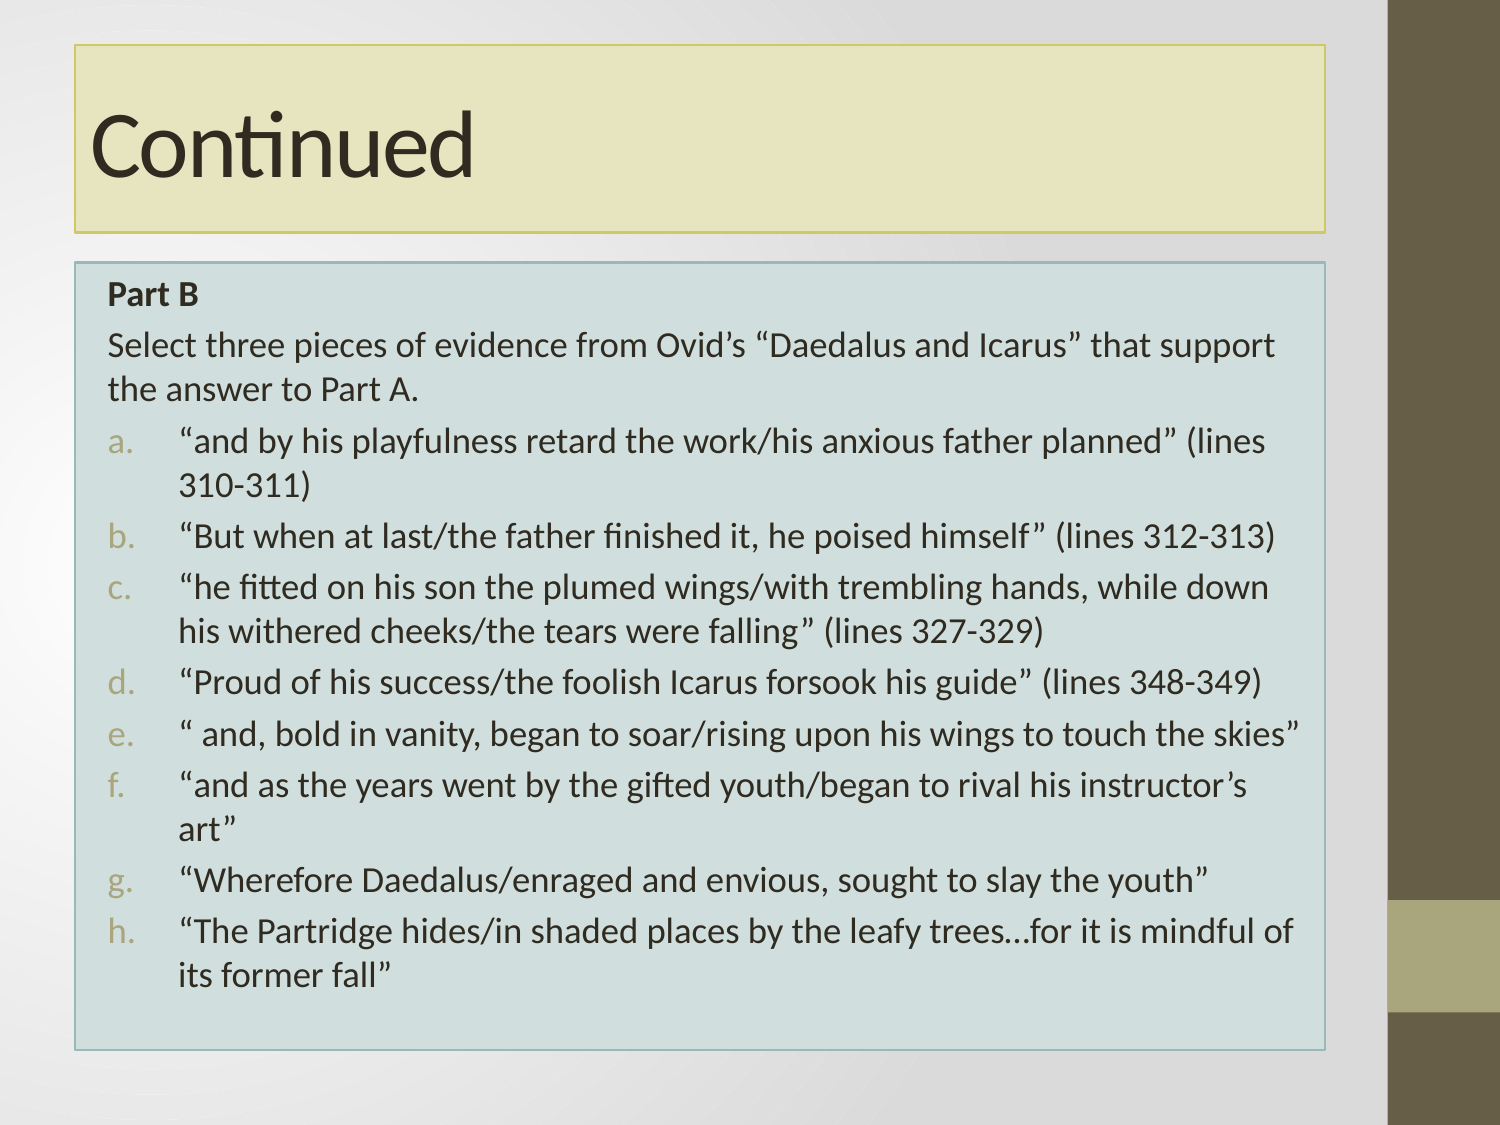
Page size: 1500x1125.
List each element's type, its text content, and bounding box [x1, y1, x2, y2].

title Continued [74, 44, 1326, 234]
list Part B Select three pieces of evidence from Ovid’s “Daedalus and Icarus” that support the answer to Part A. “and by his playfulness retard the work/his anxious father planned” (lines 310-311) “But when at last/the father finished it, he poised himself” (lines 312-313) “he fitted on his son the plumed wings/with trembling hands, while down his withered cheeks/the tears were falling” (lines 327-329) “Proud of his success/the foolish Icarus forsook his guide” (lines 348-349) “ and, bold in vanity, began to soar/rising upon his wings to touch the skies” “and as the years went by the gifted youth/began to rival his instructor’s art” “Wherefore Daedalus/enraged and envious, sought to slay the youth” “The Partridge hides/in shaded places by the leafy trees…for it is mindful of its former fall” [74, 261, 1326, 1051]
